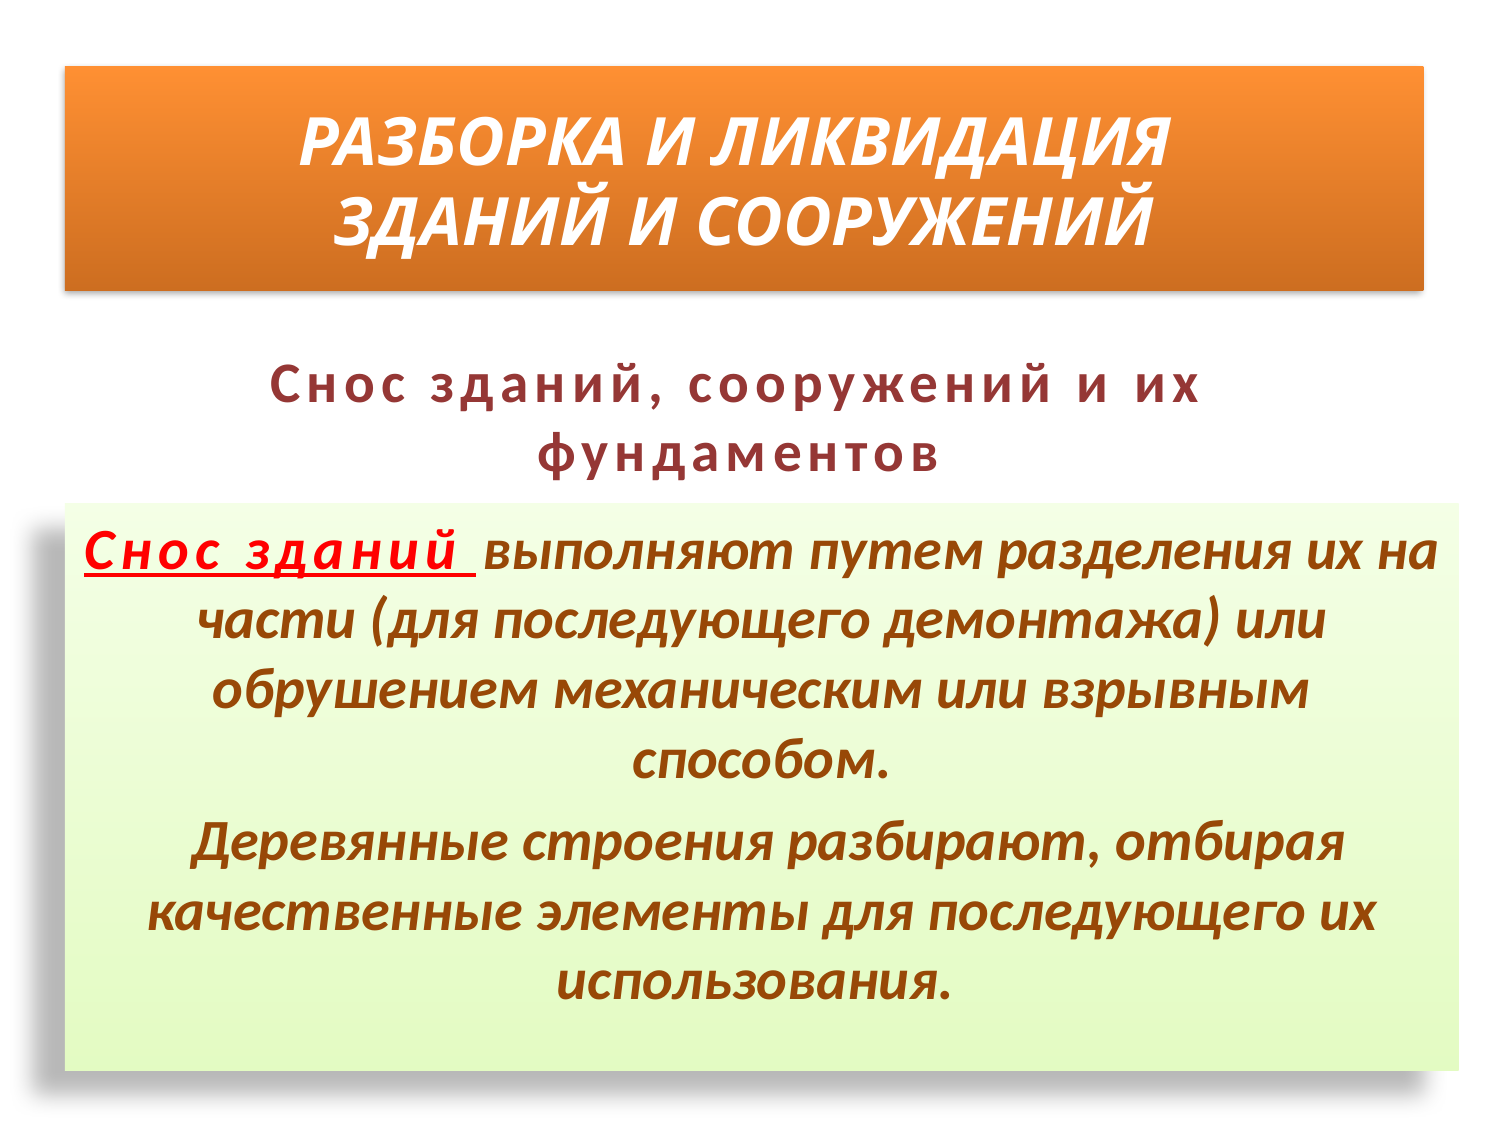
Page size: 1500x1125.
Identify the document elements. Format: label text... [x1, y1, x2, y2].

text_box Снос зданий выполняют путем разделения их на части (для последующего демонтажа) или обрушением механическим или взрывным способом. Деревянные строения разбирают, отбирая качественные элементы для последующего их использования. [64, 503, 1459, 1071]
subtitle Снос зданий, сооружений и их фундаментов [64, 338, 1412, 492]
title РАЗБОРКА И ЛИКВИДАЦИЯ ЗДАНИЙ И СООРУЖЕНИЙ [64, 66, 1424, 291]
